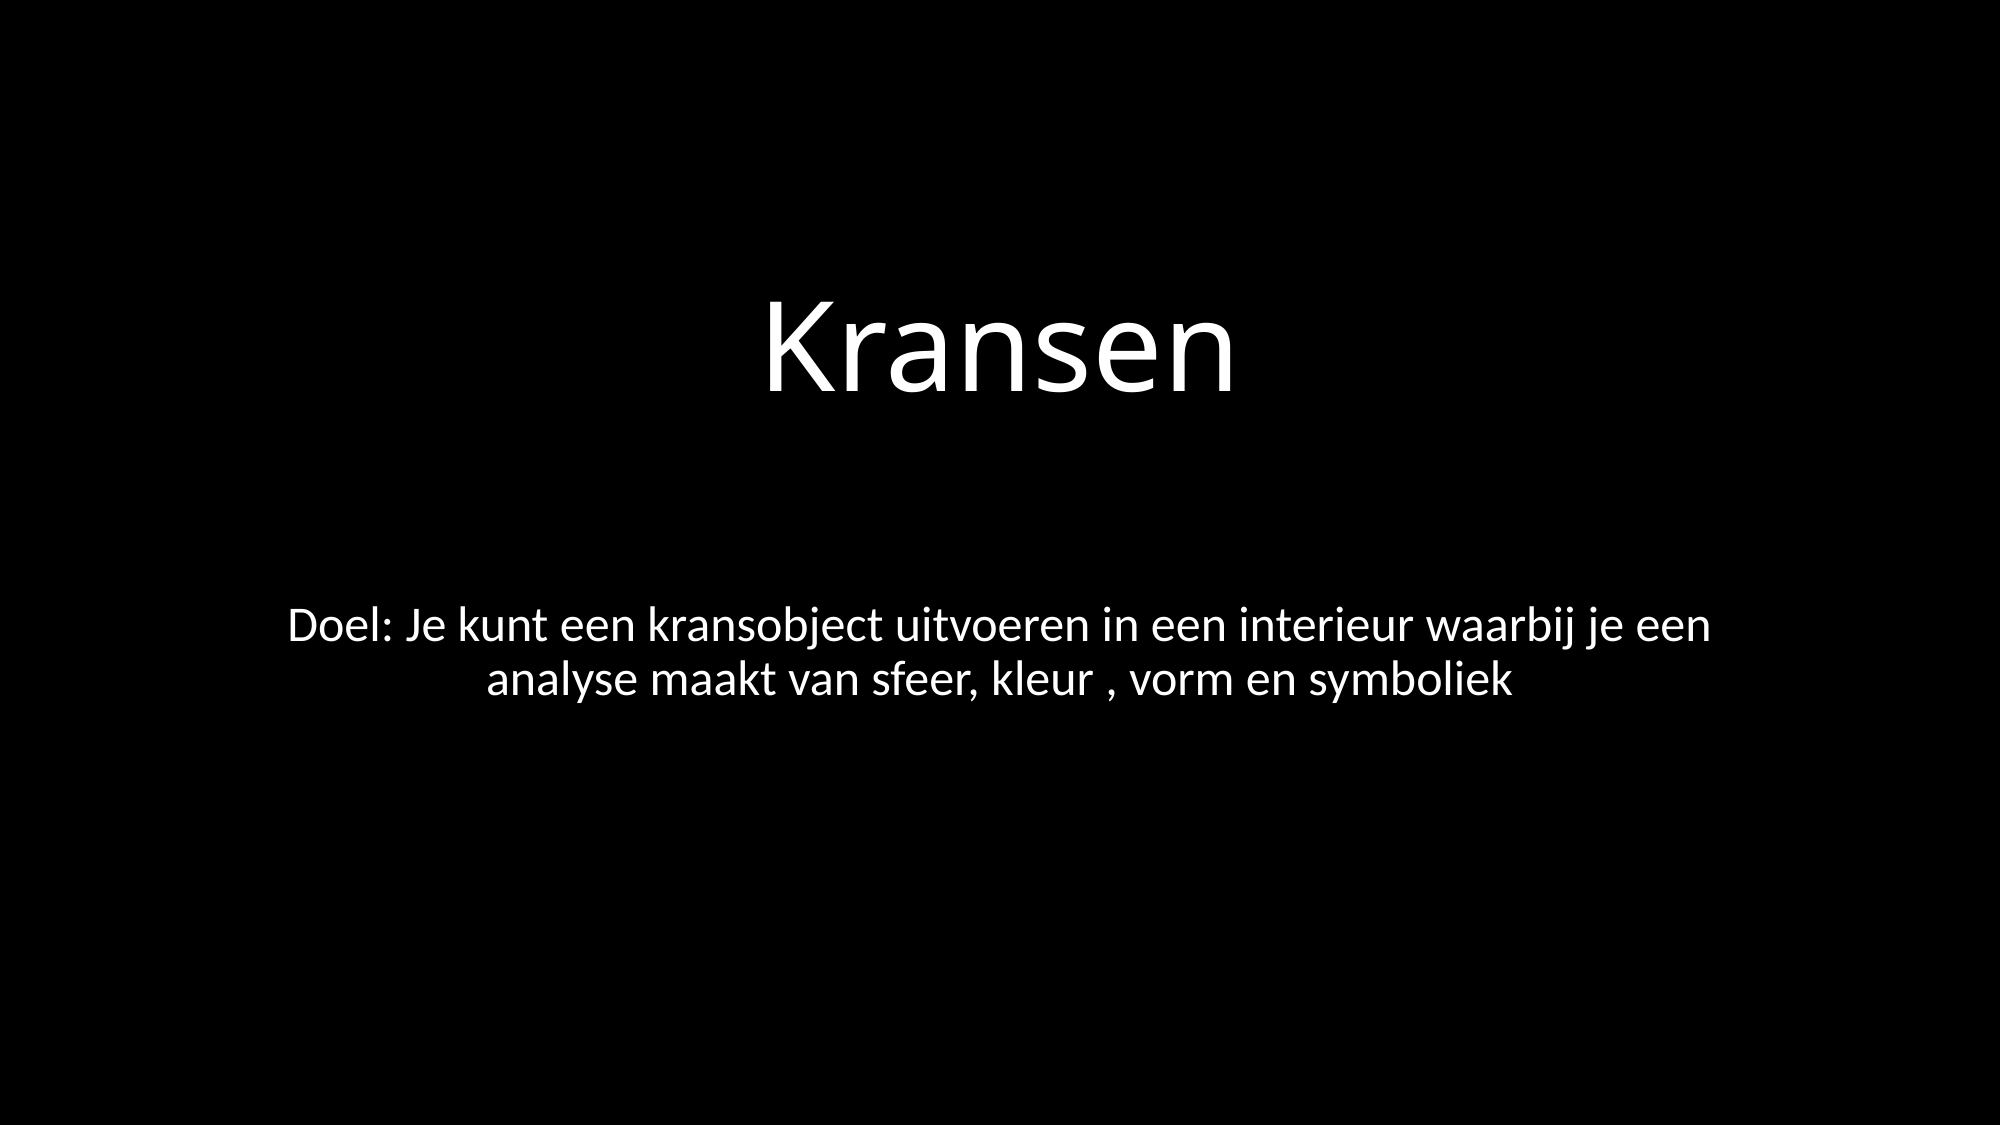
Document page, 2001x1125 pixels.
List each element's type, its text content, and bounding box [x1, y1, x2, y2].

subtitle Doel: Je kunt een kransobject uitvoeren in een interieur waarbij je een analyse maakt van sfeer, kleur , vorm en symboliek [249, 590, 1750, 863]
title Kransen [249, 184, 1750, 576]
